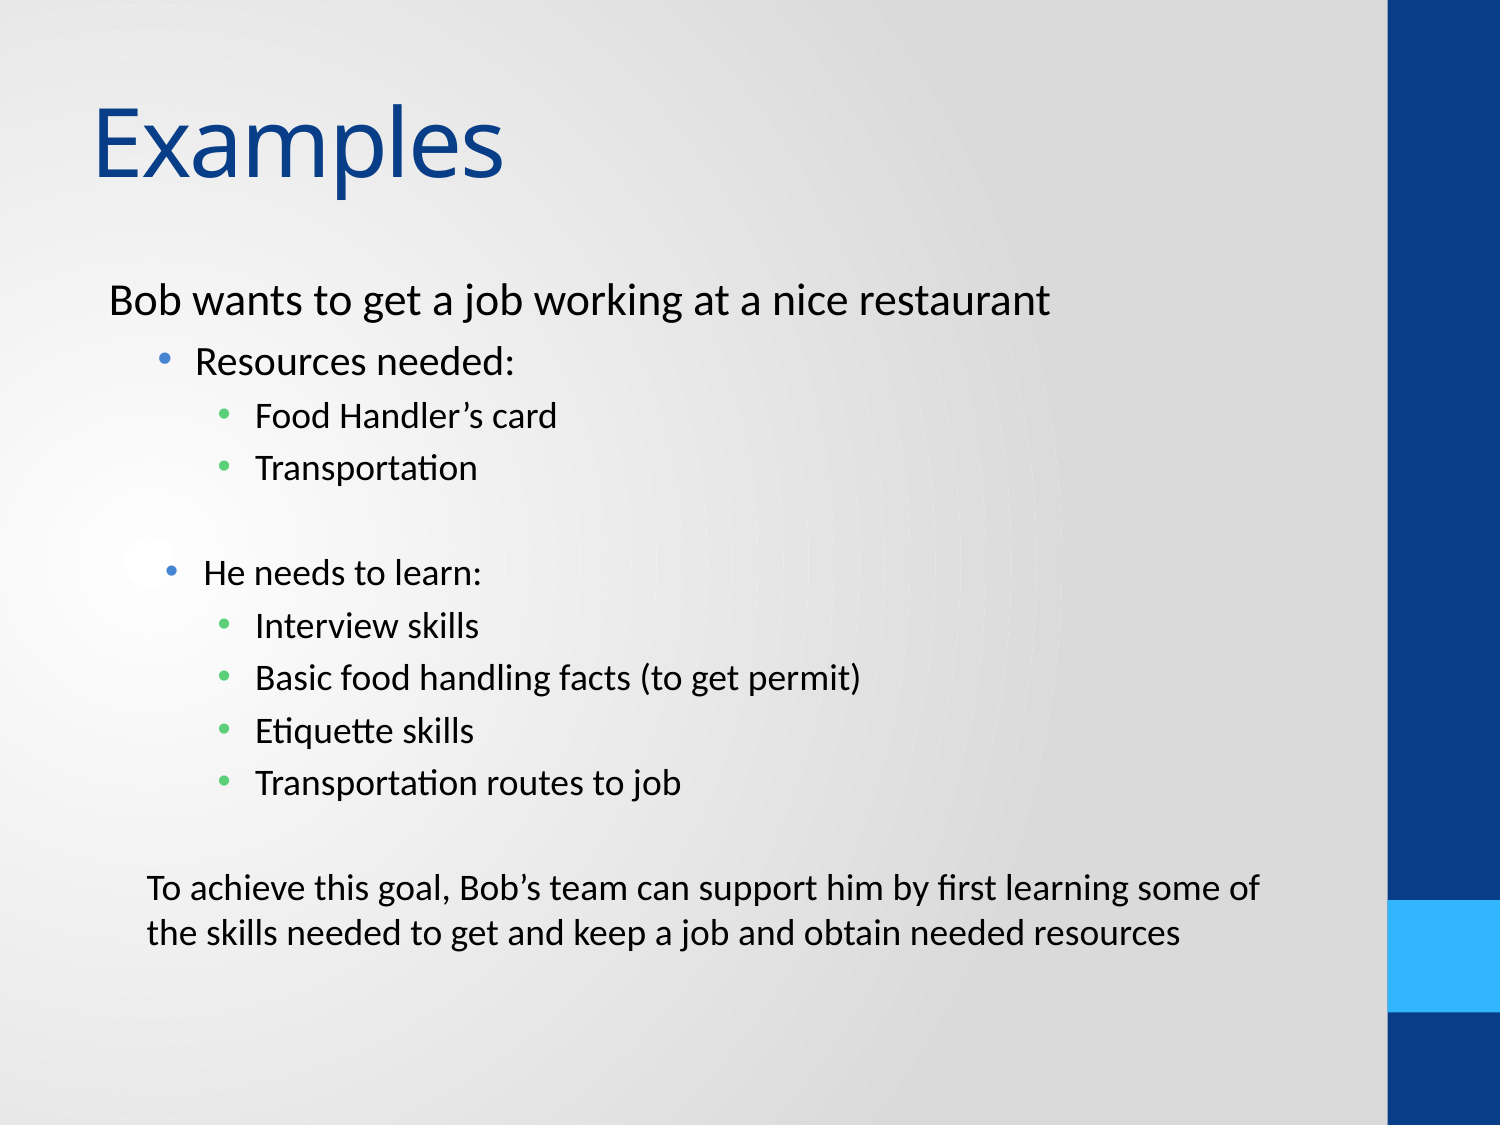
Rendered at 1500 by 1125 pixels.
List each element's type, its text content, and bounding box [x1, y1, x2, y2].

list Bob wants to get a job working at a nice restaurant Resources needed: Food Handler’s card Transportation He needs to learn: Interview skills Basic food handling facts (to get permit) Etiquette skills Transportation routes to job To achieve this goal, Bob’s team can support him by first learning some of the skills needed to get and keep a job and obtain needed resources [75, 262, 1325, 1050]
title Examples [75, 45, 1325, 233]
